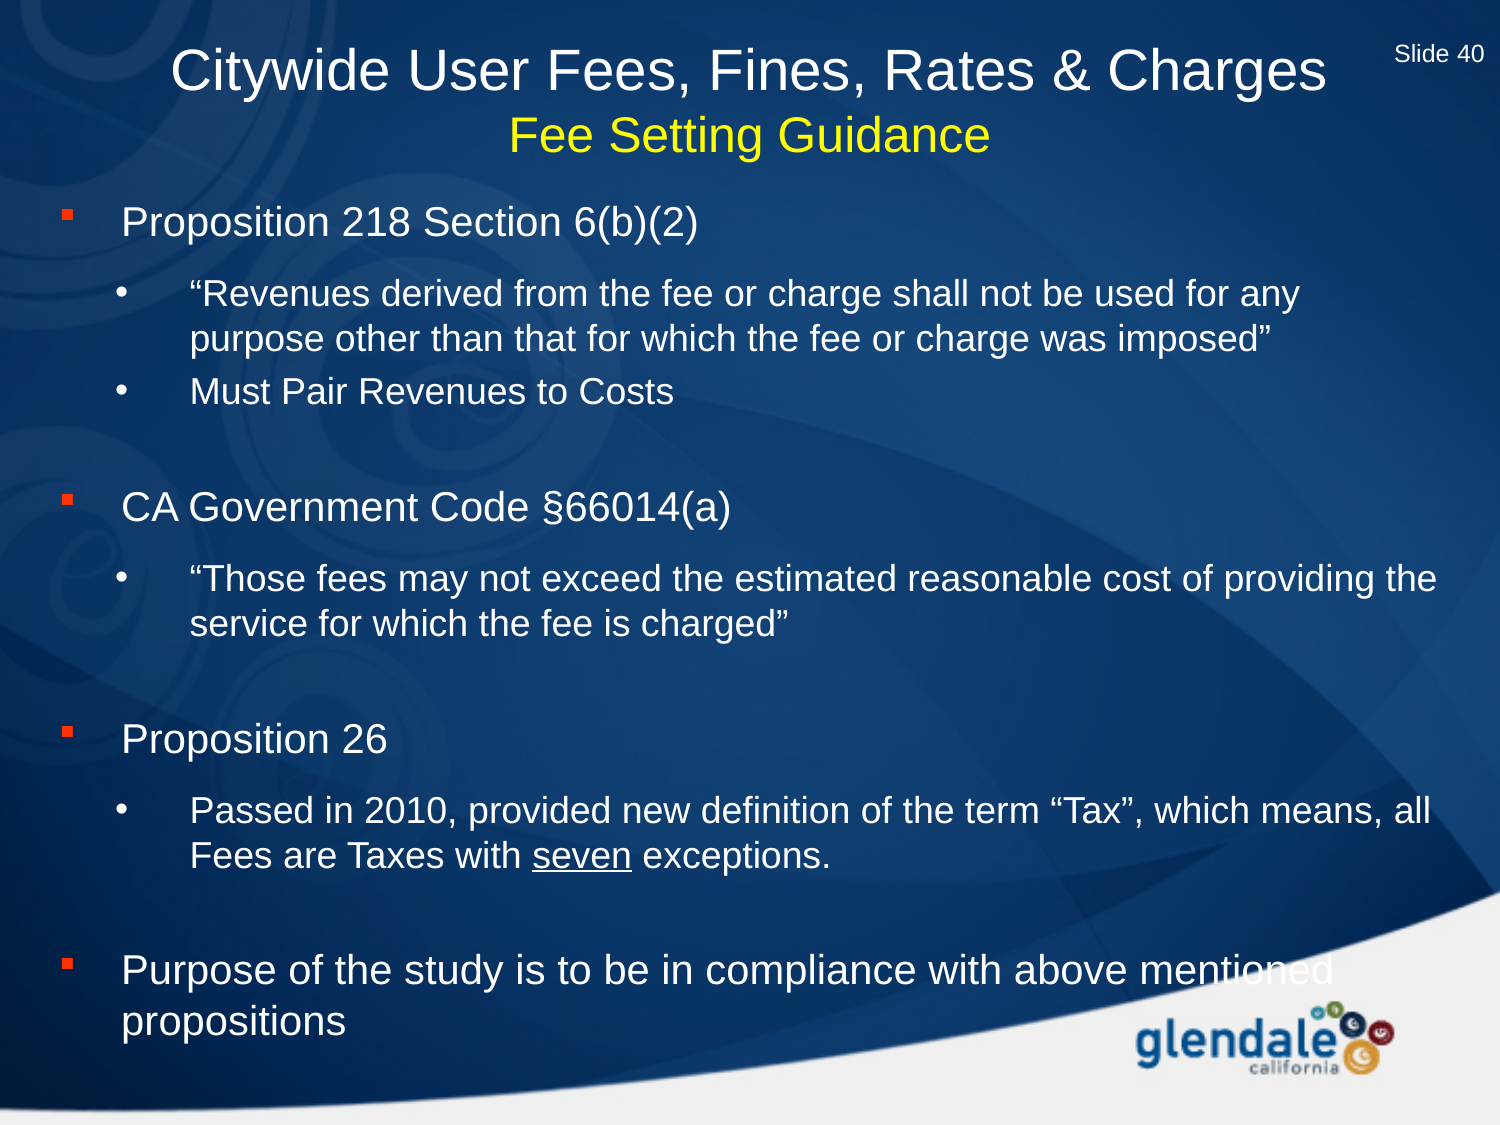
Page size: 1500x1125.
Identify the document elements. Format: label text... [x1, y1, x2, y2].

picture [0, 0, 1500, 1125]
list Proposition 218 Section 6(b)(2) “Revenues derived from the fee or charge shall not be used for any purpose other than that for which the fee or charge was imposed” Must Pair Revenues to Costs CA Government Code §66014(a) “Those fees may not exceed the estimated reasonable cost of providing the service for which the fee is charged” Proposition 26 Passed in 2010, provided new definition of the term “Tax”, which means, all Fees are Taxes with seven exceptions. Purpose of the study is to be in compliance with above mentioned propositions [43, 187, 1457, 1125]
text_box Citywide User Fees, Fines, Rates & Charges Fee Setting Guidance [50, 24, 1450, 163]
slide_number Slide 40 [1149, 0, 1500, 75]
